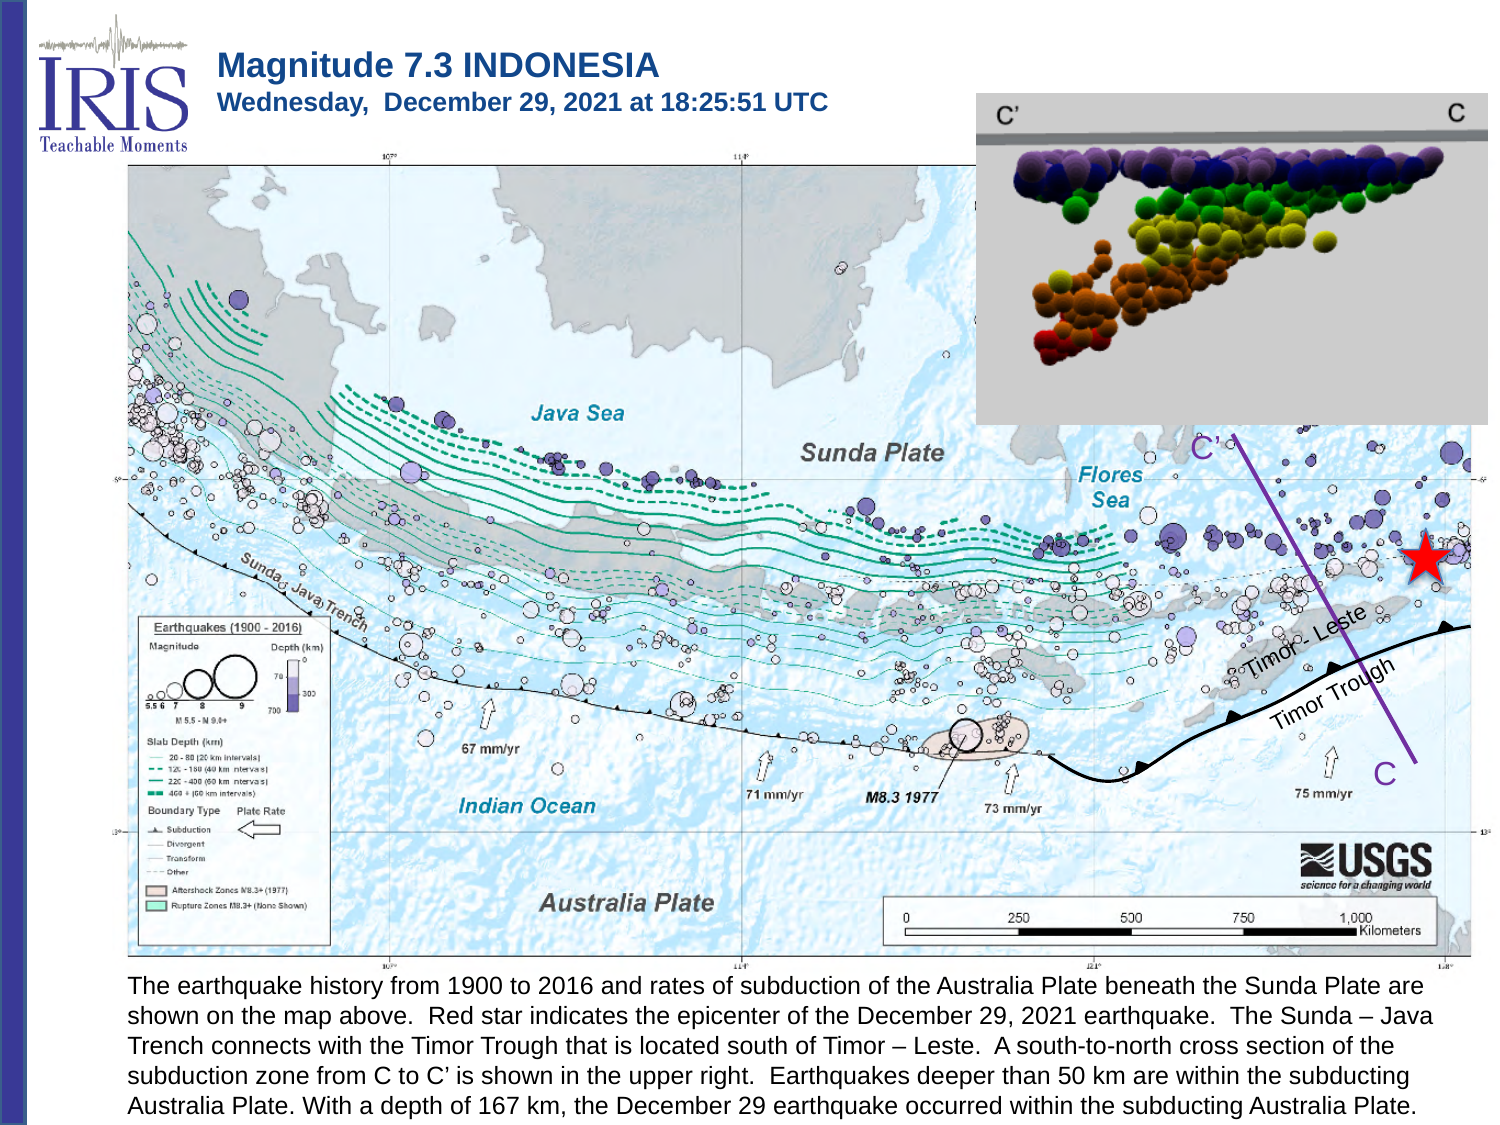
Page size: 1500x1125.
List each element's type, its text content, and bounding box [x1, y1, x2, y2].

text_box The earthquake history from 1900 to 2016 and rates of subduction of the Australia Plate beneath the Sunda Plate are shown on the map above. Red star indicates the epicenter of the December 29, 2021 earthquake. The Sunda – Java Trench connects with the Timor Trough that is located south of Timor – Leste. A south-to-north cross section of the subduction zone from C to C’ is shown in the upper right. Earthquakes deeper than 50 km are within the subducting Australia Plate. With a depth of 167 km, the December 29 earthquake occurred within the subducting Australia Plate. [112, 995, 1499, 1125]
text_box [0, 0, 27, 1125]
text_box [1232, 434, 1417, 764]
text_box Magnitude 7.3 INDONESIA Wednesday, December 29, 2021 at 18:25:51 UTC [202, 0, 1498, 125]
picture [39, 12, 1500, 988]
